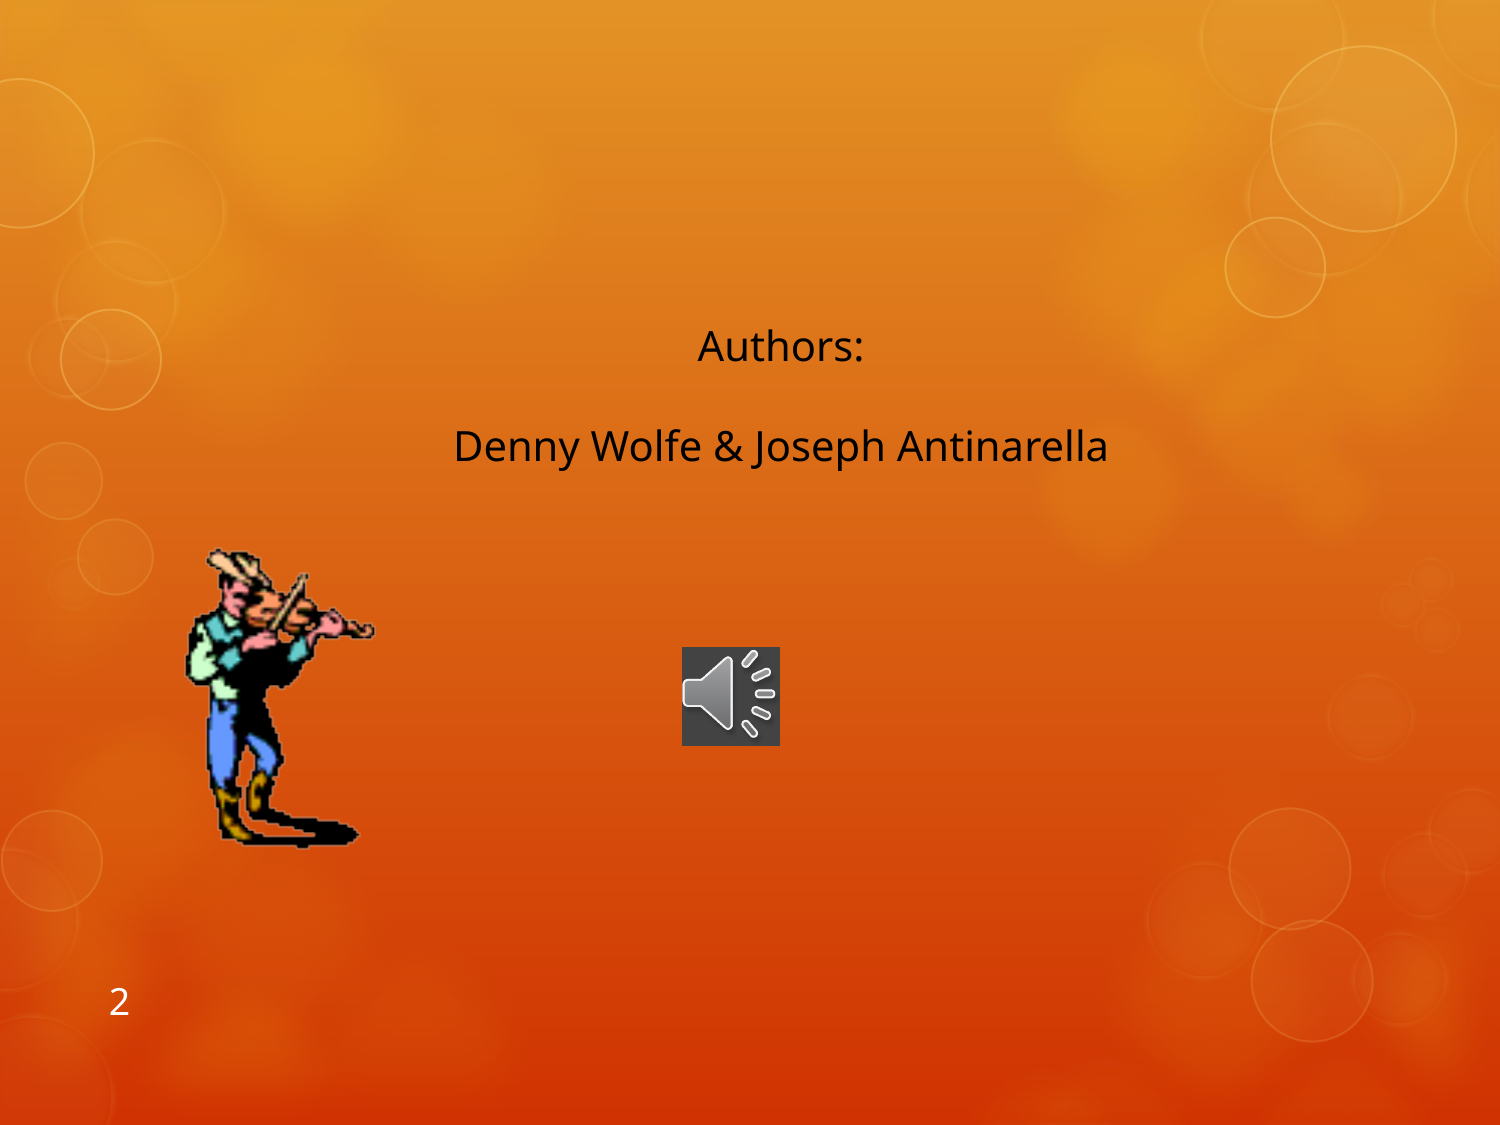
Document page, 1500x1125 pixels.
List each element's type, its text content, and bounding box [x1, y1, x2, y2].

slide_number 2 [93, 976, 194, 1037]
picture [149, 539, 388, 854]
text_box Authors: Denny Wolfe & Joseph Antinarella [387, 312, 1175, 478]
picture [680, 645, 782, 747]
